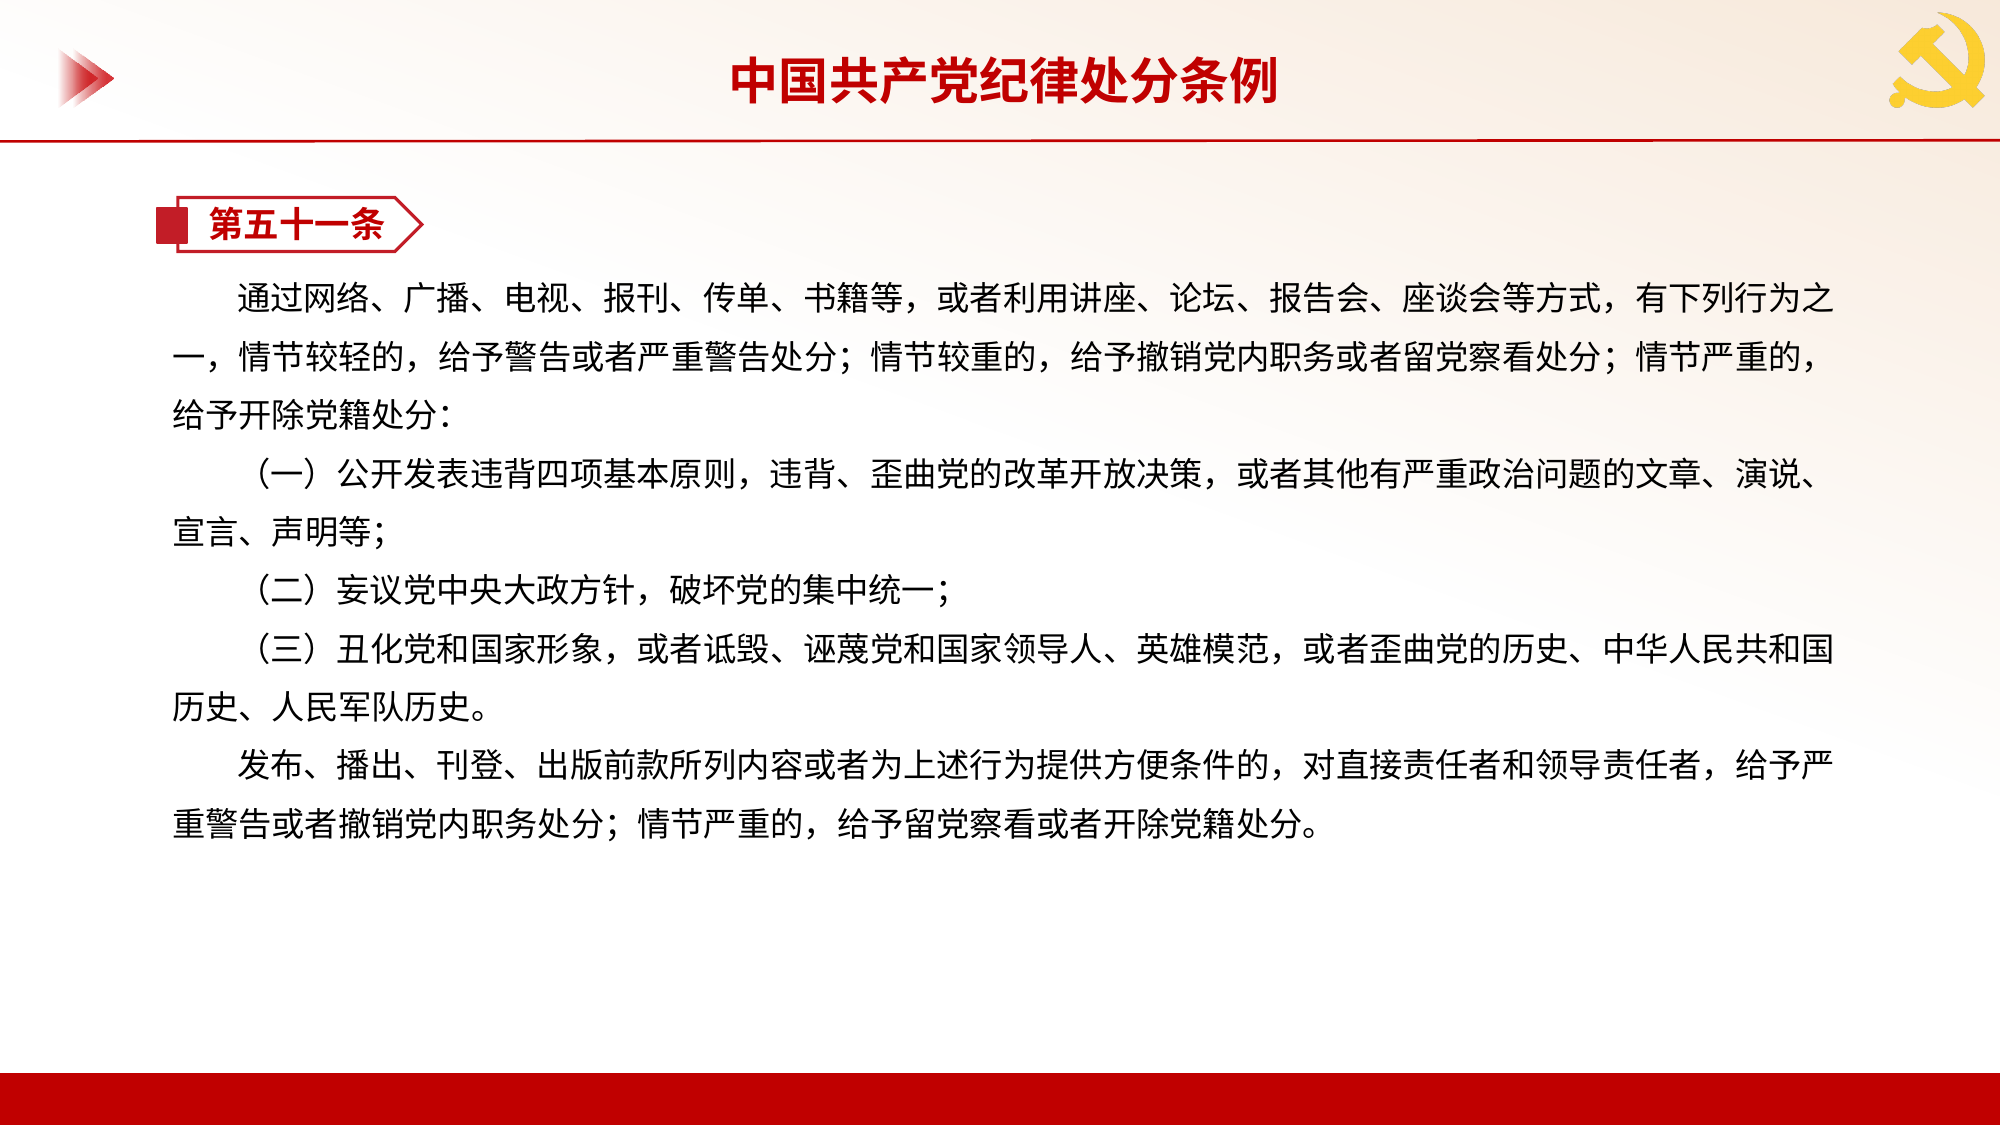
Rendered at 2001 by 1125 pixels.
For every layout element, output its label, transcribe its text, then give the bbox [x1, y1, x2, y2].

text_box 中国共产党纪律处分条例 [303, 29, 1705, 117]
text_box 通过网络、广播、电视、报刊、传单、书籍等，或者利用讲座、论坛、报告会、座谈会等方式，有下列行为之一，情节较轻的，给予警告或者严重警告处分；情节较重的，给予撤销党内职务或者留党察看处分；情节严重的，给予开除党籍处分： （一）公开发表违背四项基本原则，违背、歪曲党的改革开放决策，或者其他有严重政治问题的文章、演说、宣言、声明等； （二）妄议党中央大政方针，破坏党的集中统一； （三）丑化党和国家形象，或者诋毁、诬蔑党和国家领导人、英雄模范，或者歪曲党的历史、中华人民共和国历史、人民军队历史。 发布、播出、刊登、出版前款所列内容或者为上述行为提供方便条件的，对直接责任者和领导责任者，给予严重警告或者撤销党内职务处分；情节严重的，给予留党察看或者开除党籍处分。 [157, 251, 1850, 334]
text_box [0, 1072, 2000, 1125]
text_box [156, 194, 422, 253]
picture [1889, 12, 1985, 108]
